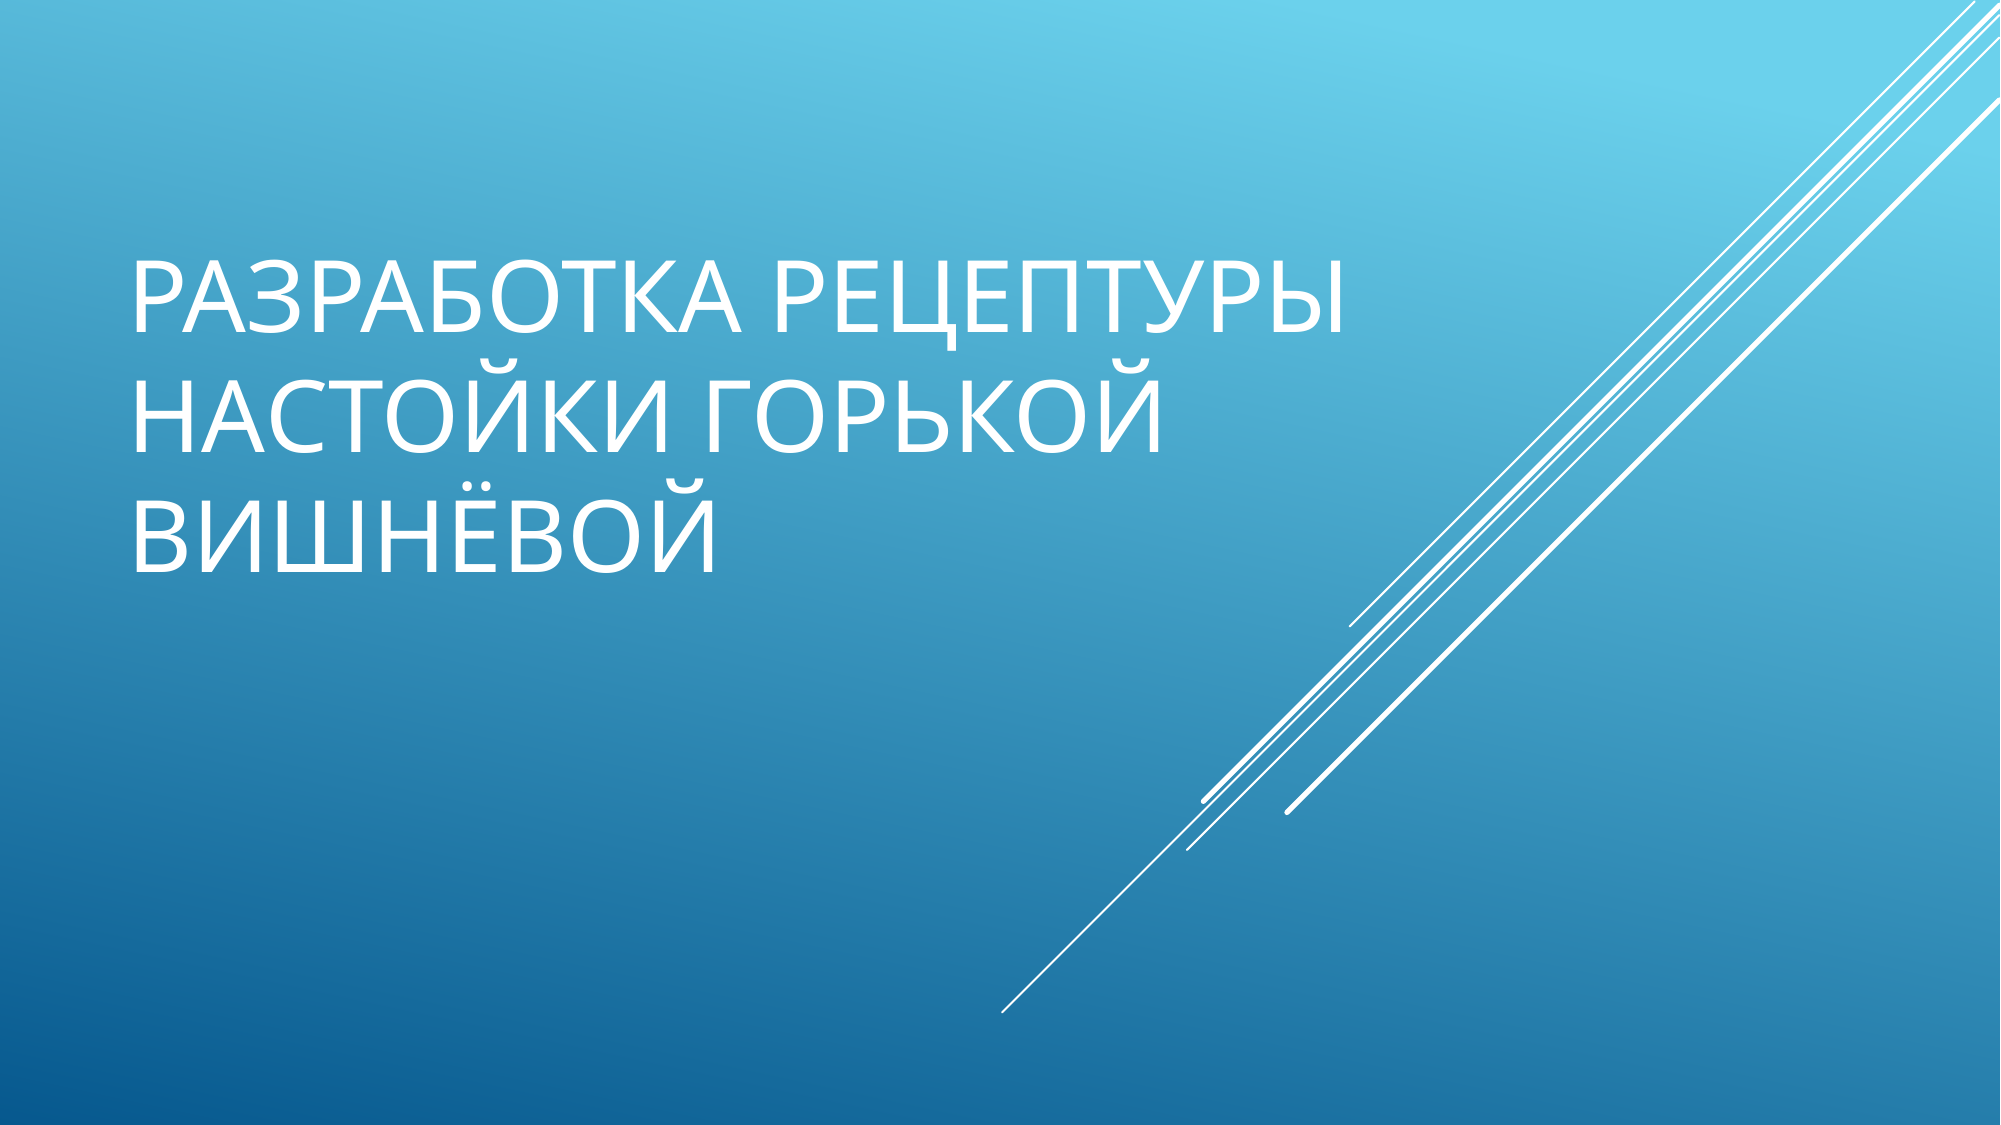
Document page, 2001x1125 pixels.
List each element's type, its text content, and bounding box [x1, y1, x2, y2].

title Разработка рецептуры настойки горькой Вишнёвой [112, 112, 1425, 600]
